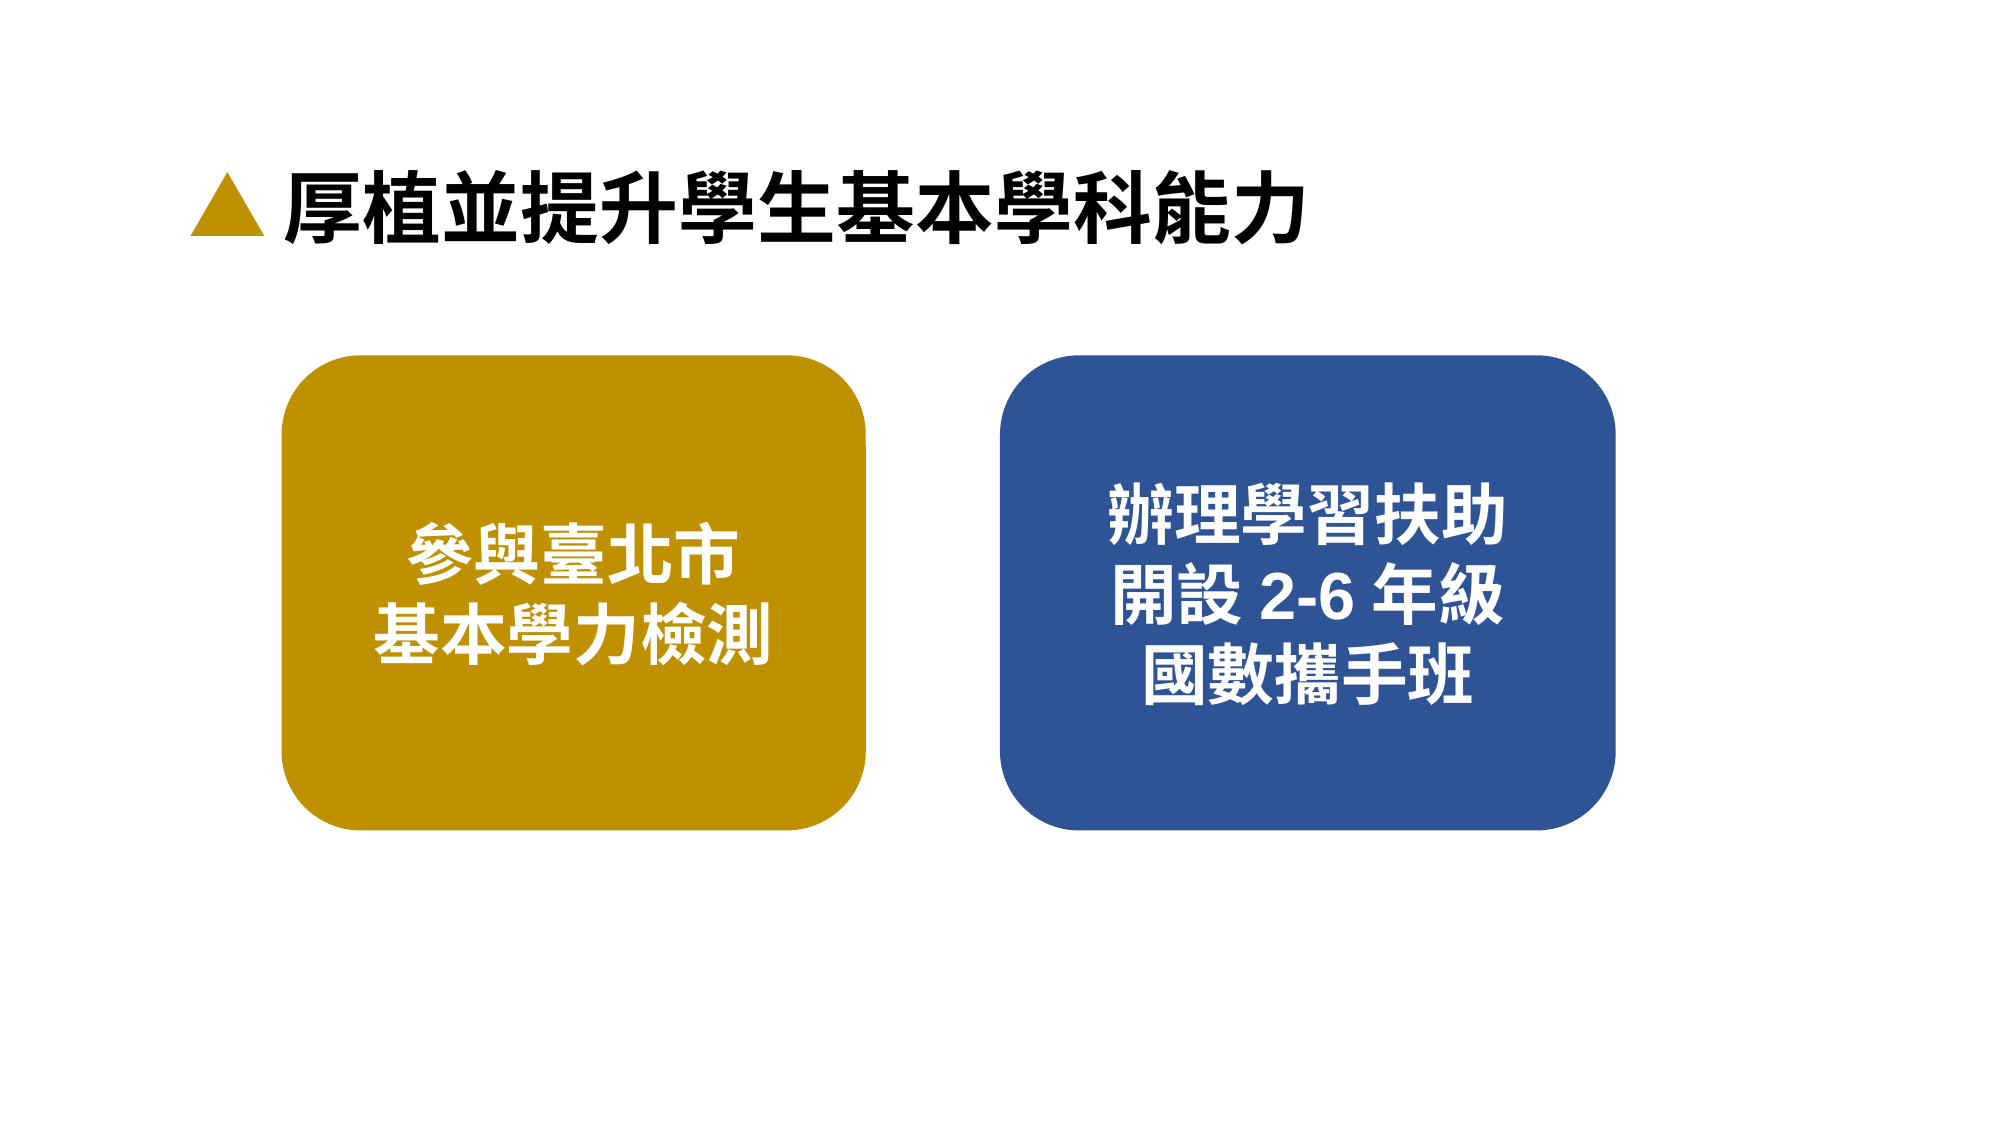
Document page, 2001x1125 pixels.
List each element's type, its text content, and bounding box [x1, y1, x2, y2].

text_box 參與臺北市 基本學力檢測 [281, 355, 866, 831]
title ▲厚植並提升學生基本學科能力 [173, 130, 1443, 295]
text_box 辦理學習扶助 開設2-6年級 國數攜手班 [999, 355, 1616, 831]
